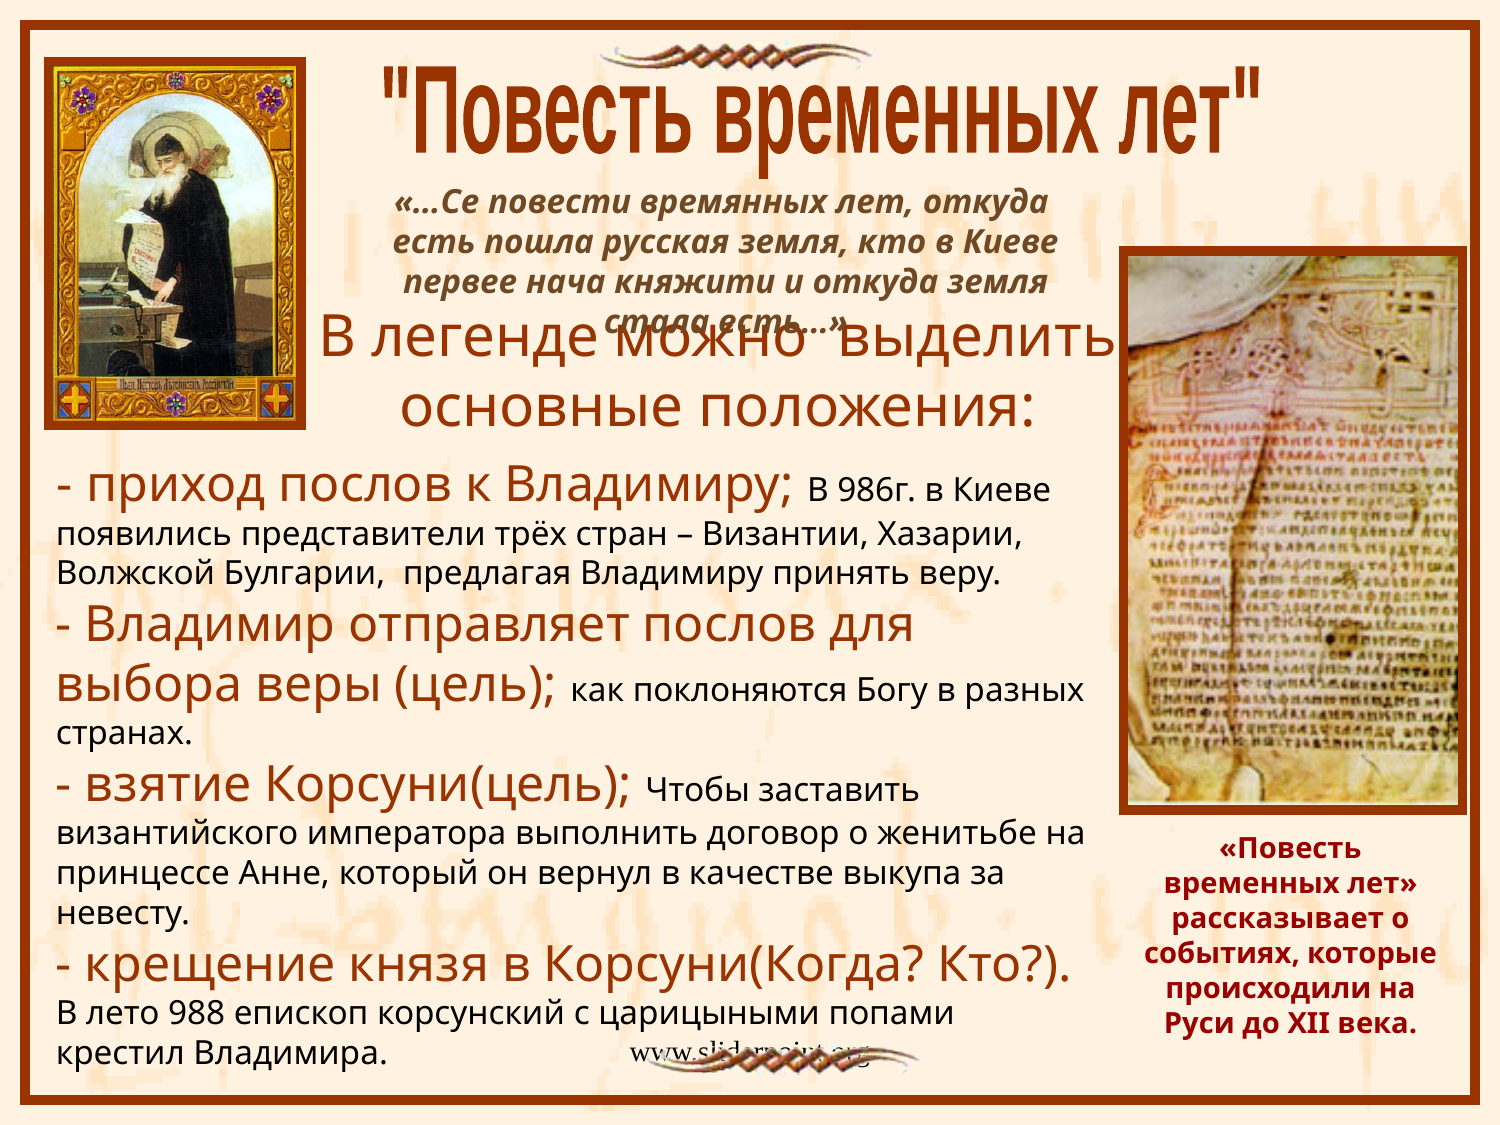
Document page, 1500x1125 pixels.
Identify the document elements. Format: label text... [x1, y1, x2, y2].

text_box «…Се повести времянных лет, откуда есть пошла русская земля, кто в Киеве первее нача княжити и откуда земля стала есть…» [336, 172, 1116, 348]
text_box В легенде можно выделить основные положения: [289, 290, 1122, 545]
text_box - приход послов к Владимиру; В 986г. в Киеве появились представители трёх стран – Византии, Хазарии, Волжской Булгарии, предлагая Владимиру принять веру. - Владимир отправляет послов для выбора веры (цель); как поклоняются Богу в разных странах. - взятие Корсуни(цель); Чтобы заставить византийского императора выполнить договор о женитьбе на принцессе Анне, который он вернул в качестве выкупа за невесту. - крещение князя в Корсуни(Когда? Кто?). В лето 988 епископ корсунский с царицыными попами крестил Владимира. [41, 444, 1105, 1079]
picture [0, 0, 1500, 1125]
footer www.sliderpoint.org [512, 1024, 988, 1101]
text_box «Повесть временных лет» рассказывает о событиях, которые происходили на Руси до XII века. [1128, 822, 1454, 1047]
